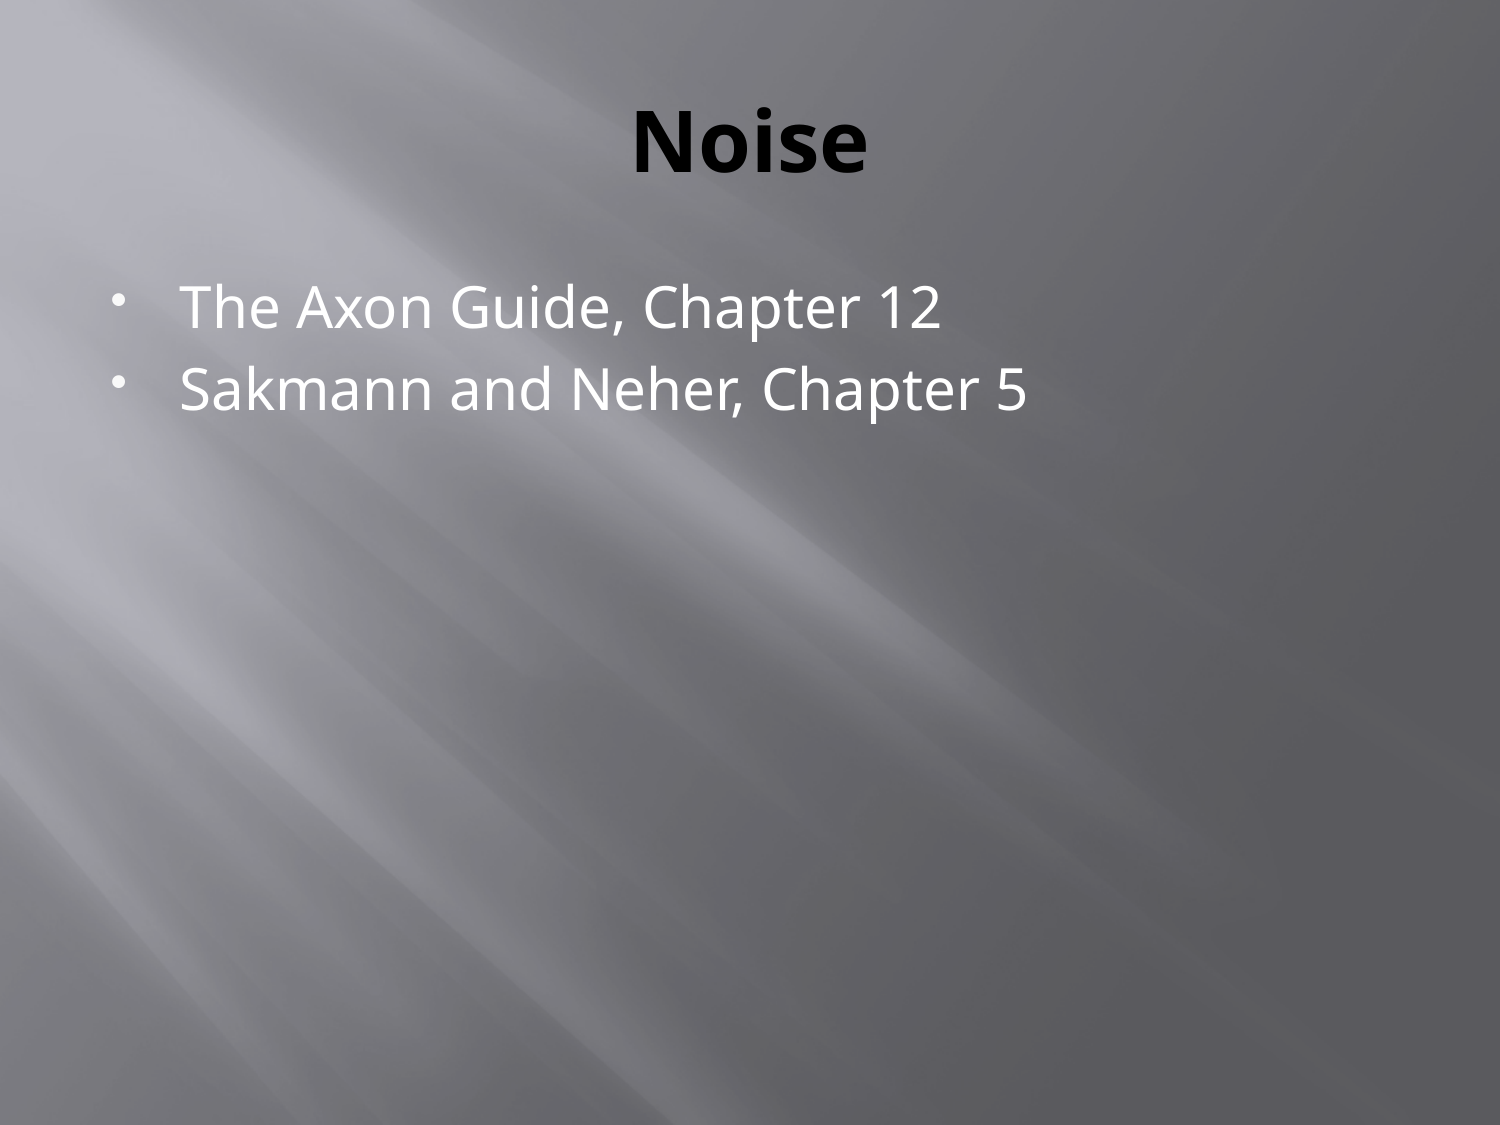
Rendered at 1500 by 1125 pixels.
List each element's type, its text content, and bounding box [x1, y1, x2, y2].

list The Axon Guide, Chapter 12 Sakmann and Neher, Chapter 5 [75, 262, 1425, 1035]
title Noise [75, 45, 1425, 233]
